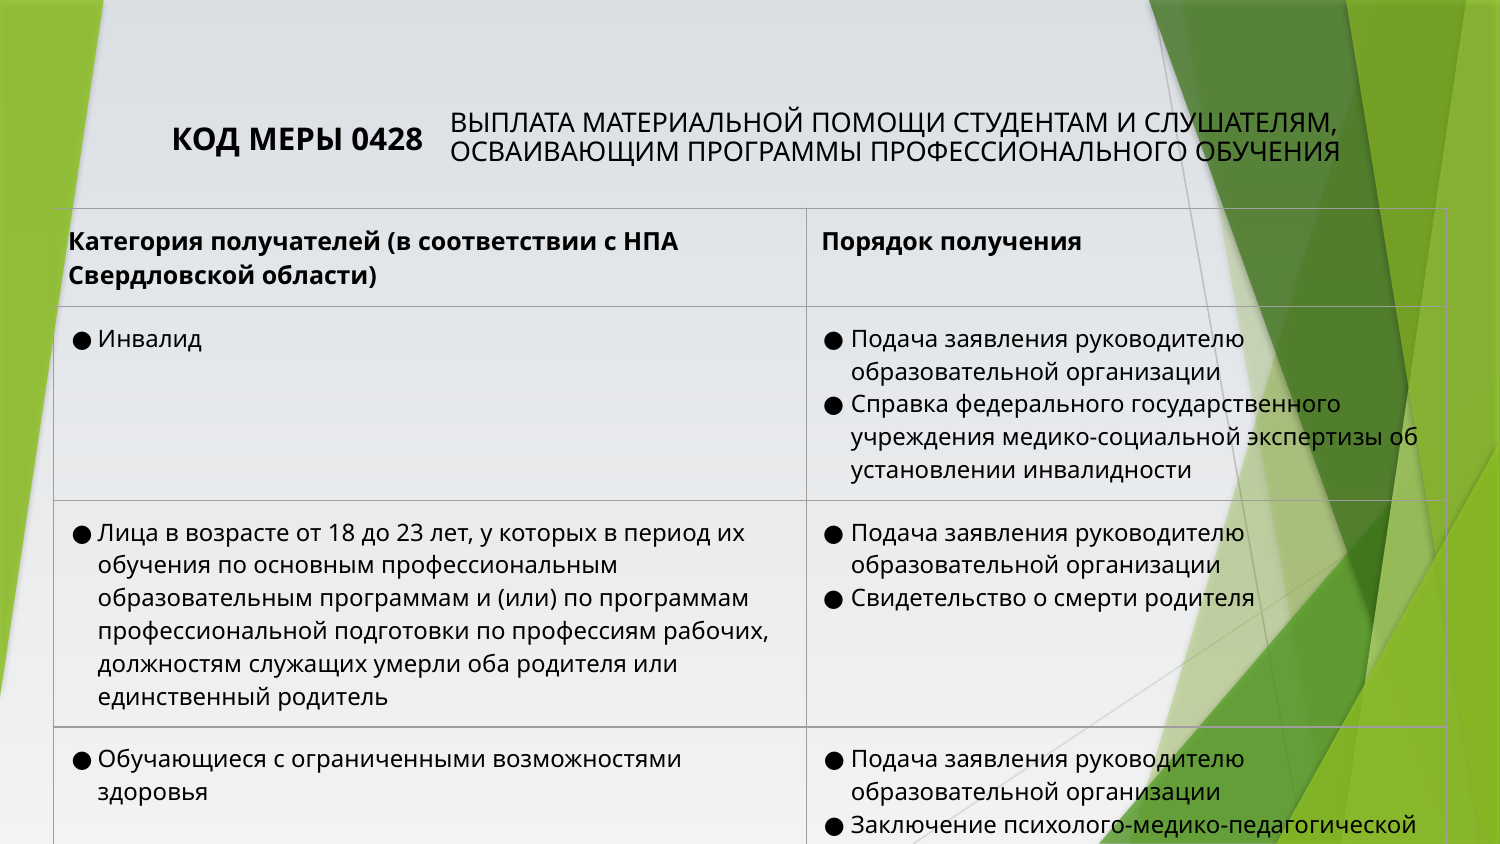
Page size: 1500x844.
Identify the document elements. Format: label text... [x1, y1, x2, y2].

table_cell Лица в возрасте от 18 до 23 лет, у которых в период их обучения по основным профессиональным образовательным программам и (или) по программам профессиональной подготовки по профессиям рабочих, должностям служащих умерли оба родителя или единственный родитель [54, 501, 806, 726]
table_cell Инвалид [54, 307, 806, 500]
text_box КОД МЕРЫ 0428 [122, 79, 439, 196]
table_cell Обучающиеся с ограниченными возможностями здоровья [54, 728, 806, 844]
table_header Порядок получения [807, 209, 1446, 306]
title ВЫПЛАТА МАТЕРИАЛЬНОЙ ПОМОЩИ СТУДЕНТАМ И СЛУШАТЕЛЯМ, ОСВАИВАЮЩИМ ПРОГРАММЫ ПРОФЕССИОНАЛЬНОГО ОБУЧЕНИЯ [438, 80, 1384, 197]
table_cell Подача заявления руководителю образовательной организации Заключение психолого-медико-педагогической комиссии об ограниченных возможностях здоровья [807, 728, 1446, 844]
table_cell Подача заявления руководителю образовательной организации Справка федерального государственного учреждения медико-социальной экспертизы об установлении инвалидности [807, 307, 1446, 500]
table_cell Подача заявления руководителю образовательной организации Свидетельство о смерти родителя [807, 501, 1446, 726]
table_header Категория получателей (в соответствии с НПА Свердловской области) [54, 209, 806, 306]
